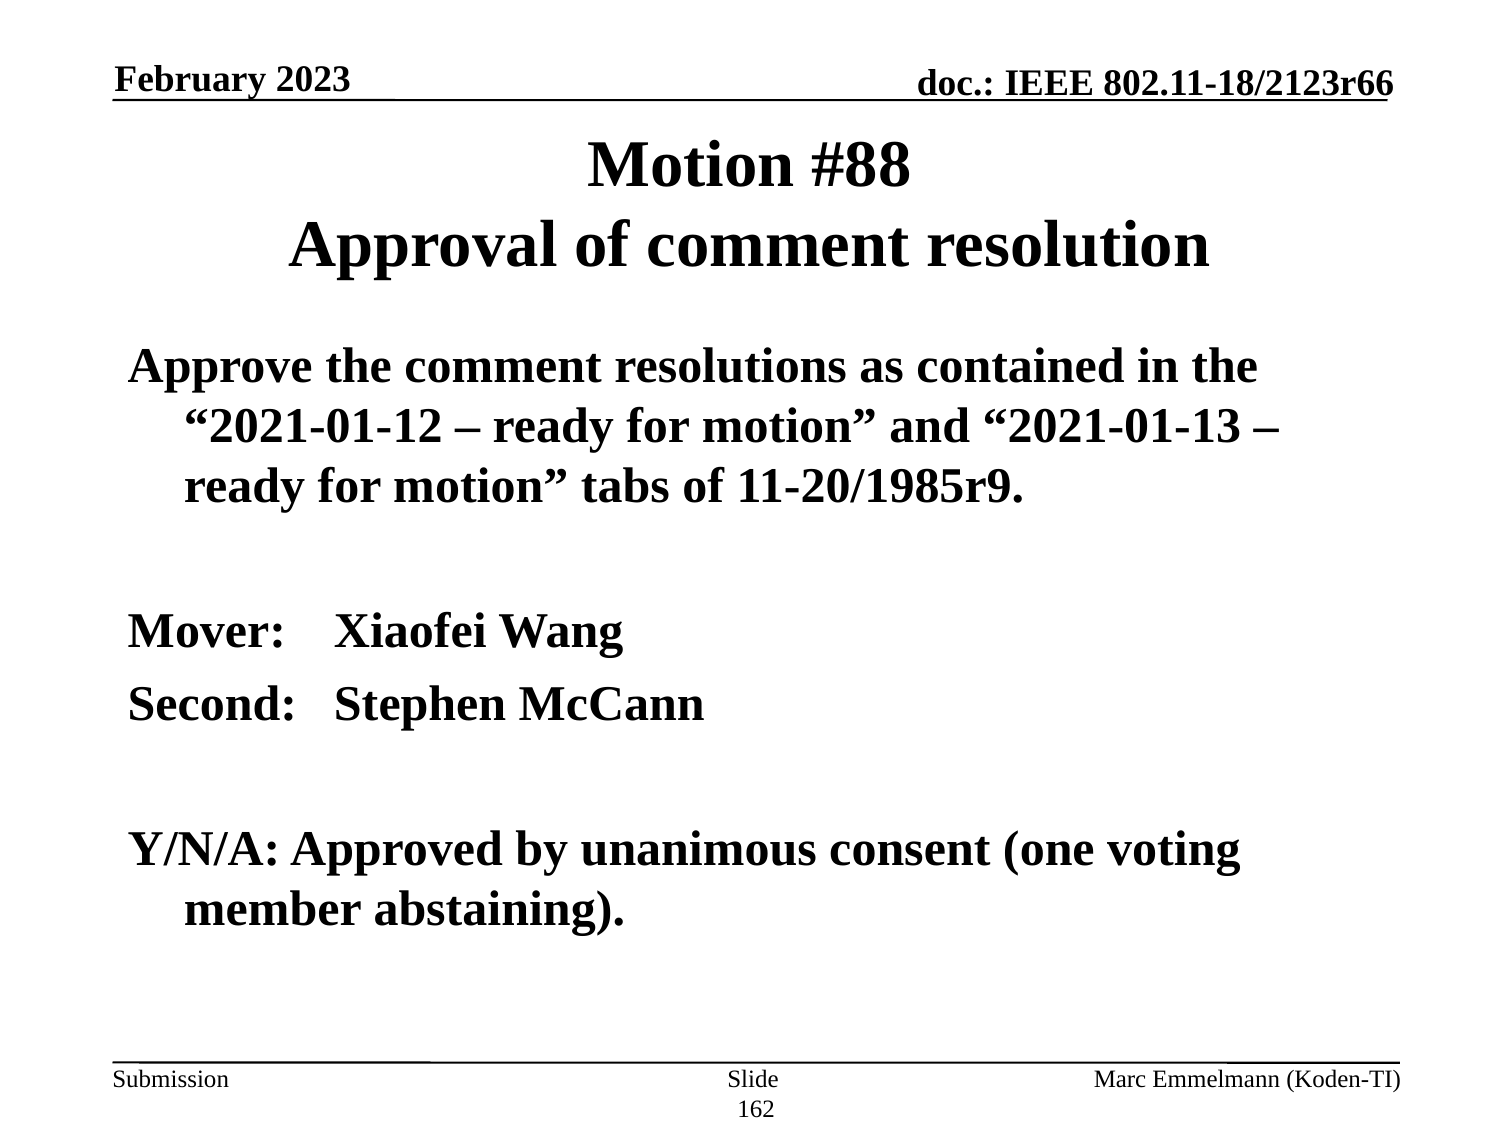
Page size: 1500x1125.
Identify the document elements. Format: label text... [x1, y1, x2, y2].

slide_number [114, 54, 423, 100]
slide_number Slide 162 [712, 1061, 800, 1123]
title Motion #88 Approval of comment resolution [112, 112, 1388, 288]
list Approve the comment resolutions as contained in the “2021-01-12 – ready for motion” and “2021-01-13 – ready for motion” tabs of 11-20/1985r9. Mover: Xiaofei Wang Second: Stephen McCann Y/N/A: Approved by unanimous consent (one voting member abstaining). [112, 324, 1388, 1000]
footer Marc Emmelmann (Koden-TI) [878, 1061, 1402, 1093]
